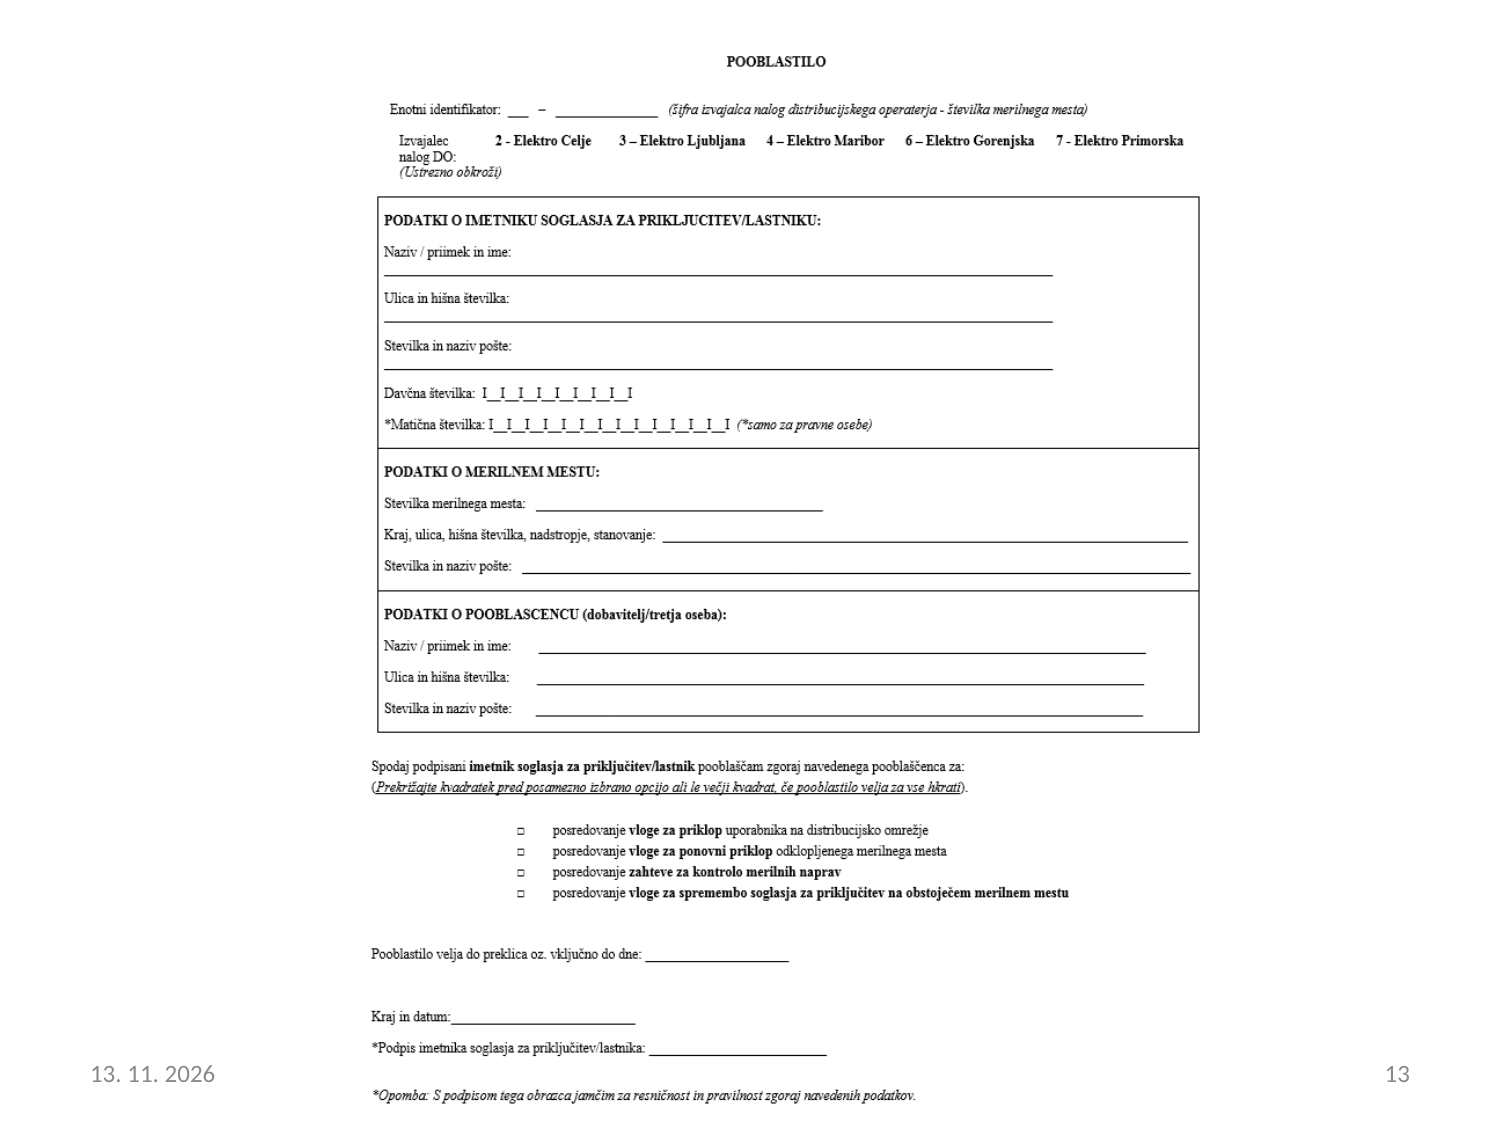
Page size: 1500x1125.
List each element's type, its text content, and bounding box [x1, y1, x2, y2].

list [359, 47, 1224, 1122]
slide_number 13 [1229, 1042, 1425, 1103]
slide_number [75, 1042, 354, 1103]
